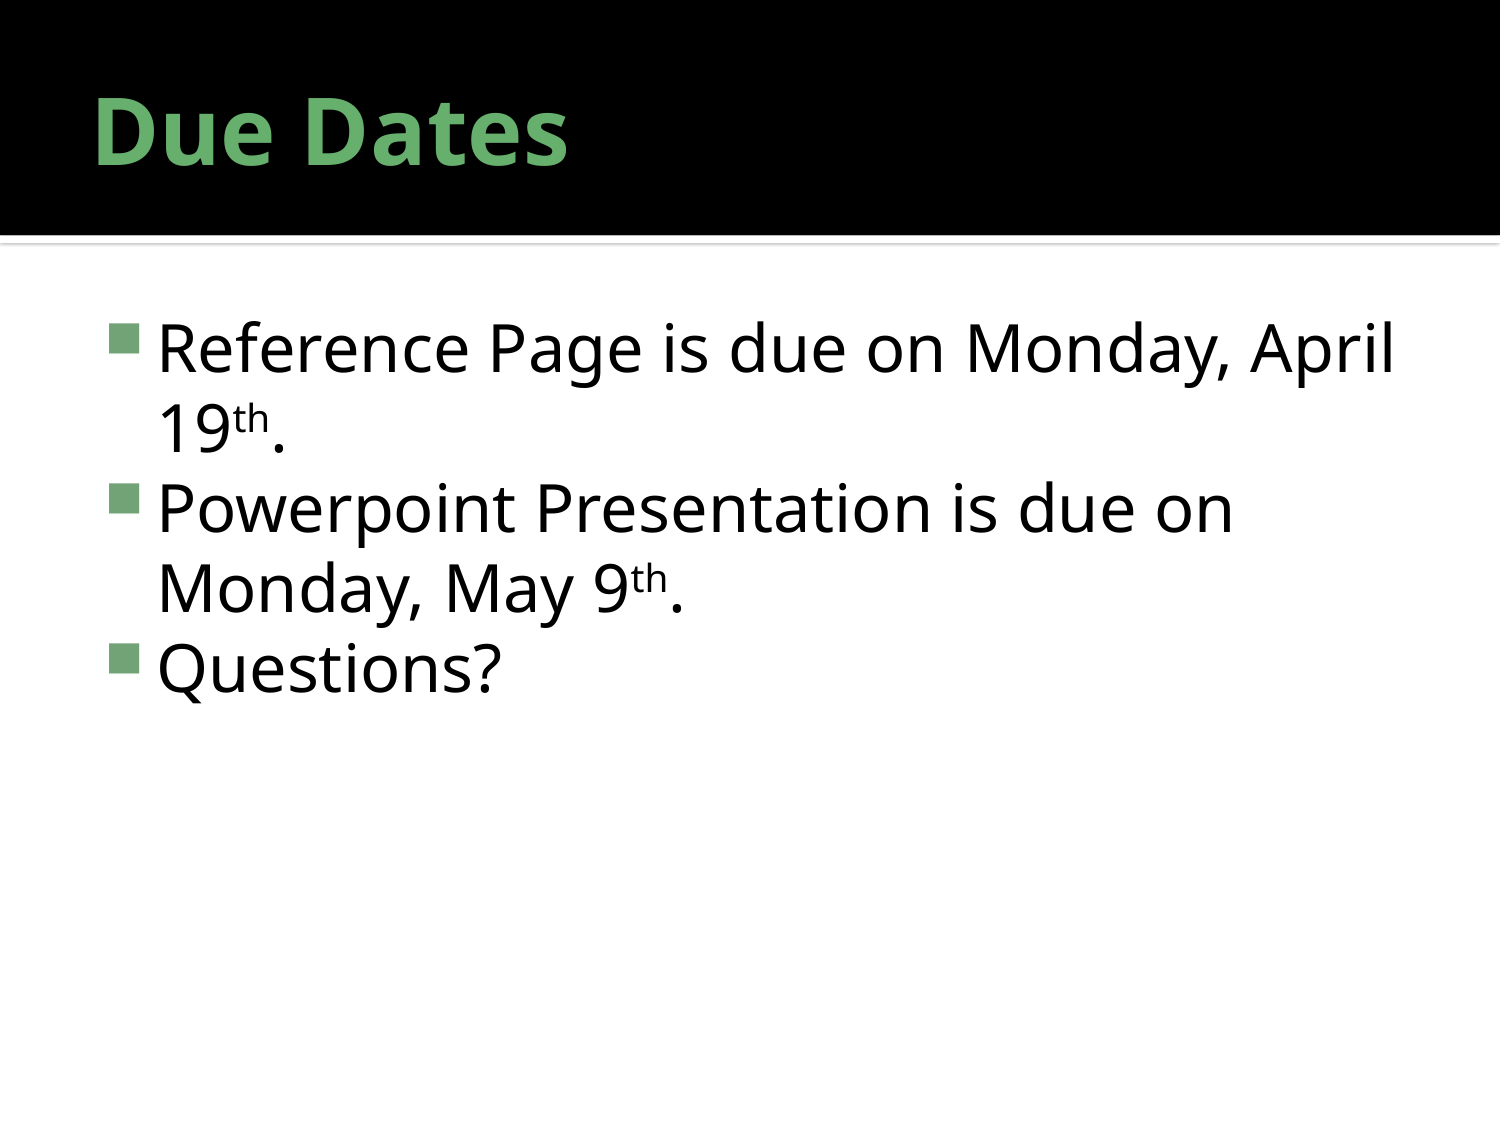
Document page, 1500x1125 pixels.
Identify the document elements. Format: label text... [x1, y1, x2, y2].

list Reference Page is due on Monday, April 19th. Powerpoint Presentation is due on Monday, May 9th. Questions? [75, 291, 1425, 1050]
title Due Dates [75, 25, 1425, 231]
